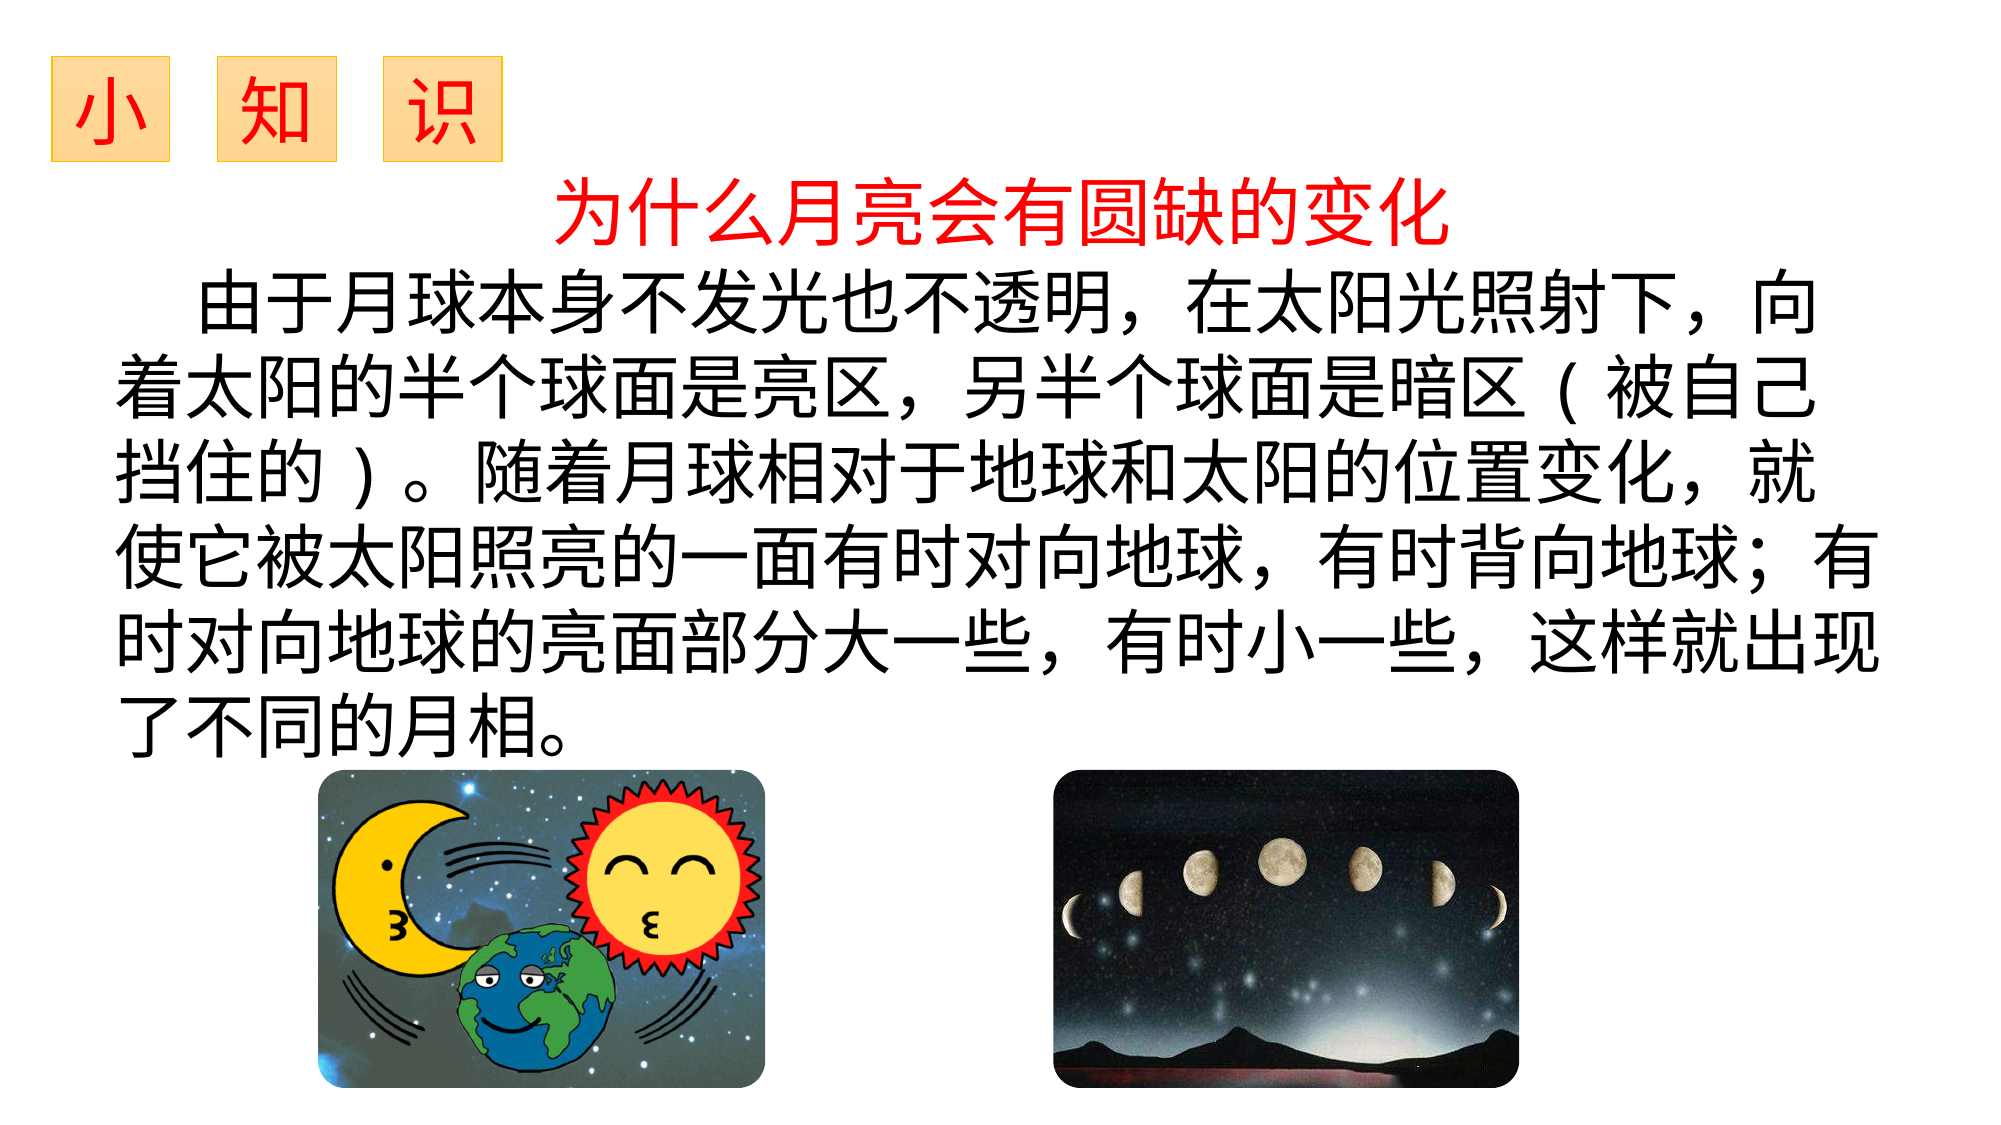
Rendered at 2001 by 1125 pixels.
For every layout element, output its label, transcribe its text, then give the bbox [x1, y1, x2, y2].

text_box 识 [383, 56, 503, 162]
text_box 小 [51, 56, 170, 162]
picture [1053, 769, 1520, 1089]
text_box 知 [217, 56, 337, 162]
text_box 由于月球本身不发光也不透明，在太阳光照射下，向着太阳的半个球面是亮区，另半个球面是暗区(被自己挡住的)。随着月球相对于地球和太阳的位置变化，就使它被太阳照亮的一面有时对向地球，有时背向地球；有时对向地球的亮面部分大一些，有时小一些，这样就出现了不同的月相。 [99, 250, 1901, 775]
text_box 为什么月亮会有圆缺的变化 [536, 140, 1555, 250]
picture [318, 769, 766, 1089]
